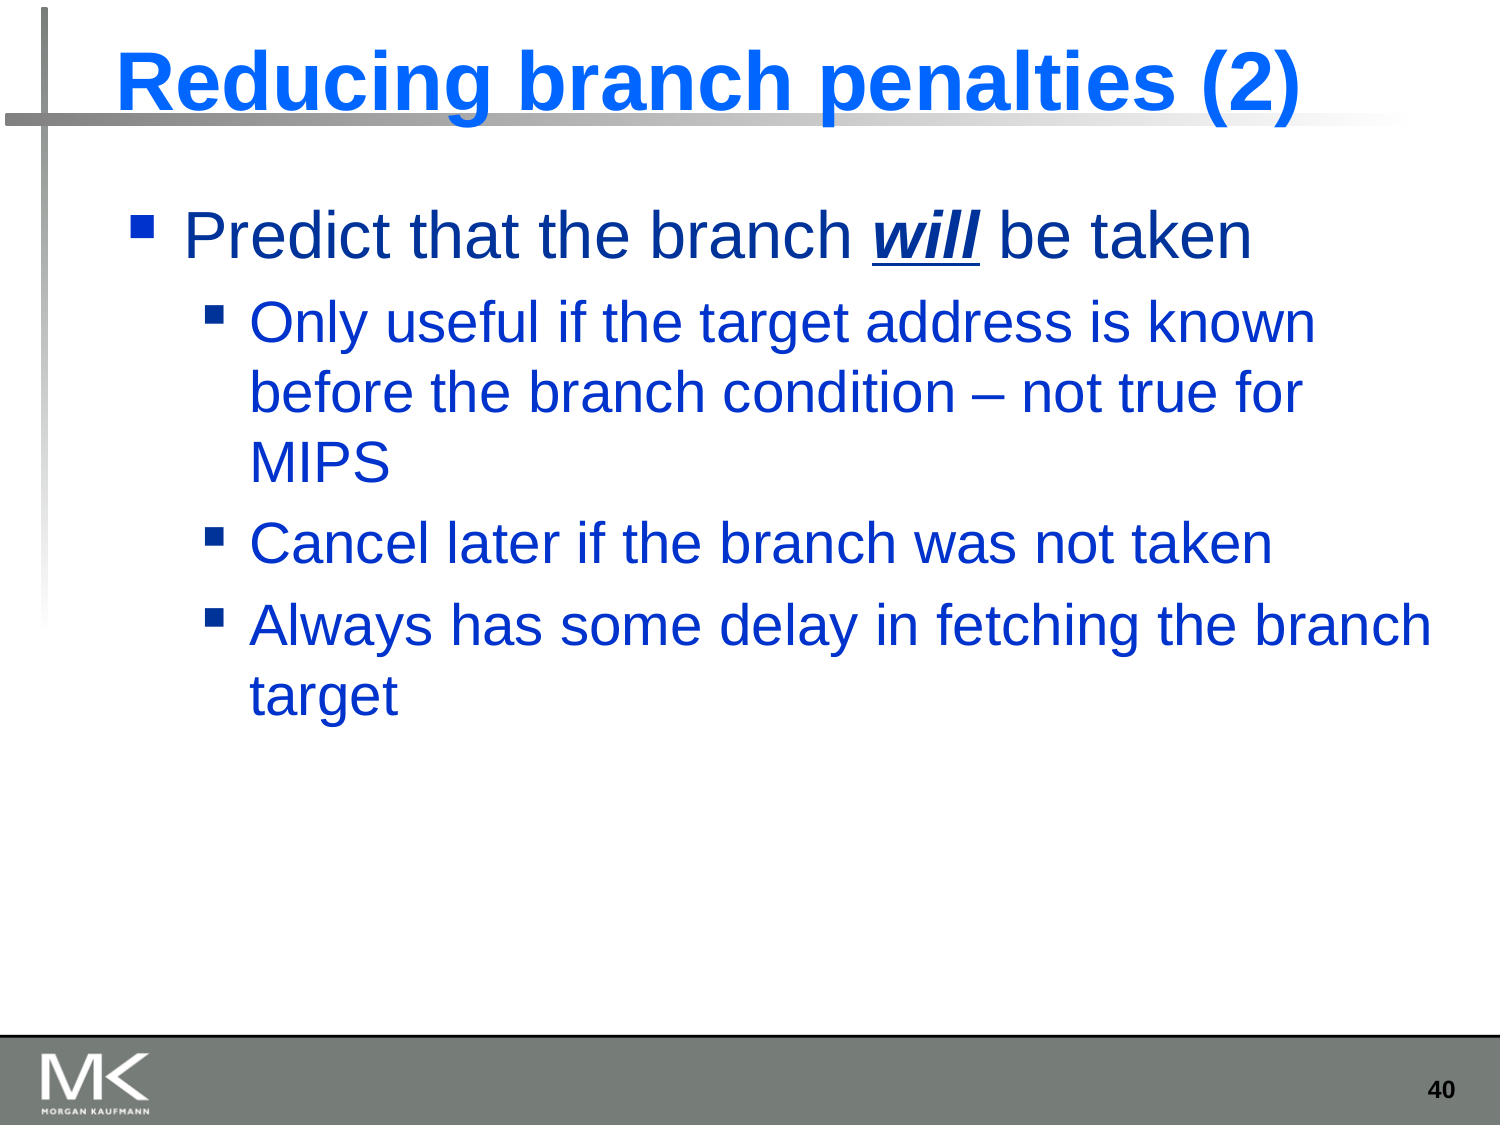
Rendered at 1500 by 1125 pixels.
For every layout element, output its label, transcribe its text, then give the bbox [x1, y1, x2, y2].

title Reducing branch penalties (2) [100, 18, 1460, 135]
picture [29, 1046, 160, 1123]
list Predict that the branch will be taken Only useful if the target address is known before the branch condition – not true for MIPS Cancel later if the branch was not taken Always has some delay in fetching the branch target [111, 184, 1470, 1024]
